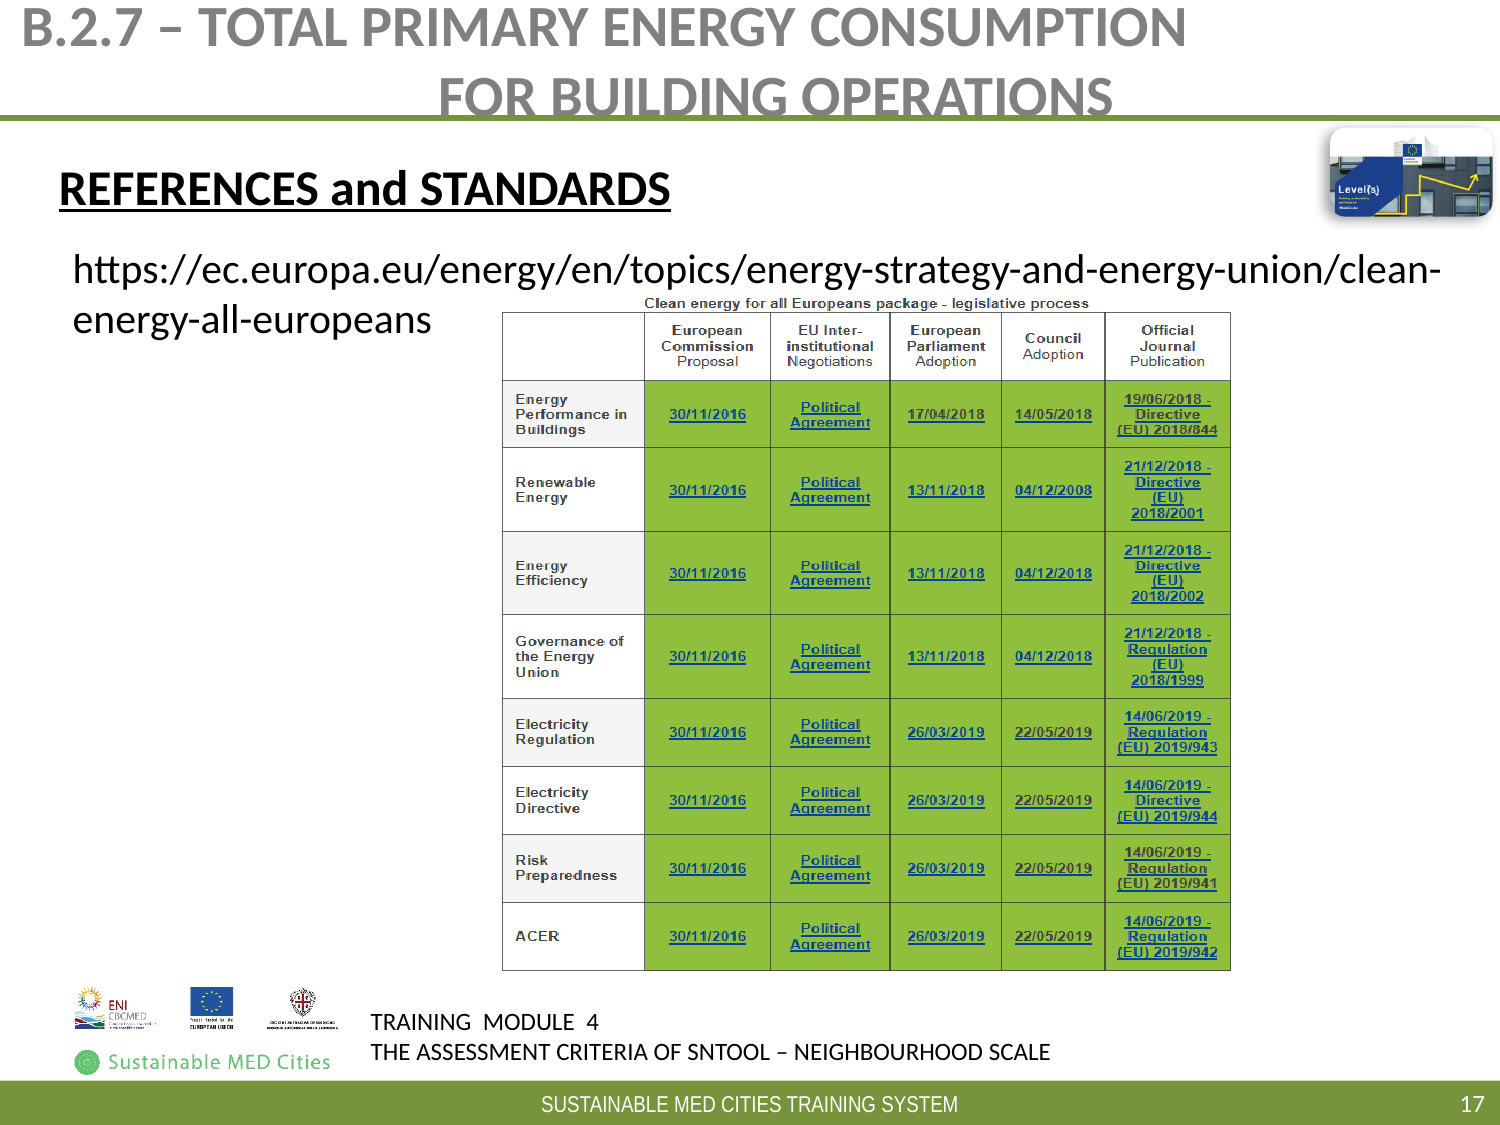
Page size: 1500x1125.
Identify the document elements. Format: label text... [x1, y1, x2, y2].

title B.2.7 – TOTAL PRIMARY ENERGY CONSUMPTION FOR BUILDING OPERATIONS [0, 0, 1500, 117]
picture [497, 289, 1237, 974]
picture [62, 978, 356, 1080]
text_box REFERENCES and STANDARDS [43, 147, 1331, 235]
text_box https://ec.europa.eu/energy/en/topics/energy-strategy-and-energy-union/clean-energy-all-europeans [57, 234, 1500, 400]
picture [1329, 127, 1493, 217]
slide_number 17 [1149, 1079, 1500, 1125]
